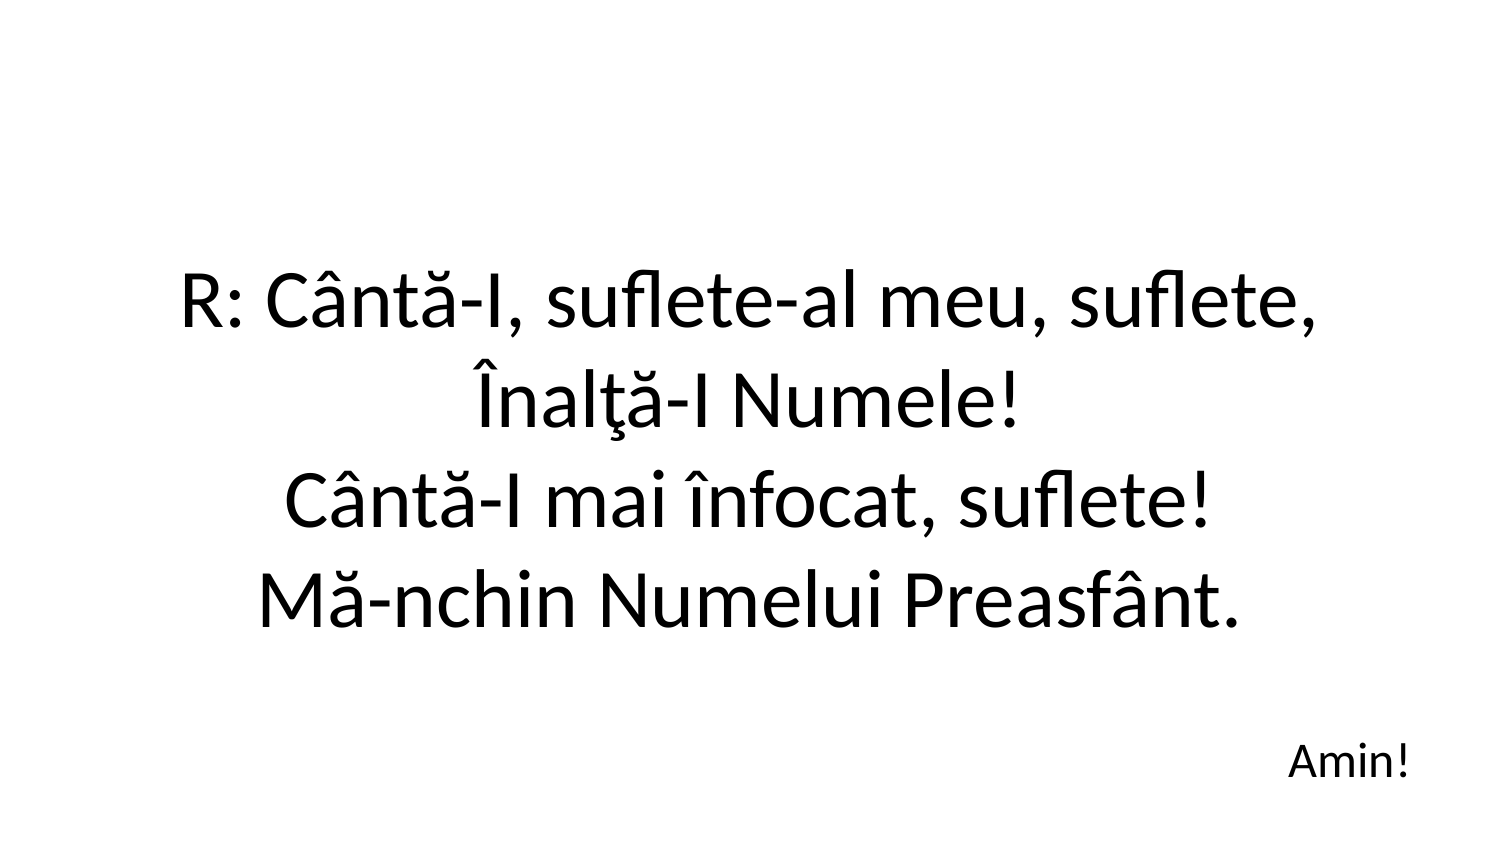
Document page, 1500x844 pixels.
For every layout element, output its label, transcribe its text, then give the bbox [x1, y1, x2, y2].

text_box R: Cântă-I, suflete-al meu, suflete, Înalţă-I Numele! Cântă-I mai înfocat, suflete! Mă-nchin Numelui Preasfânt. [164, 192, 1336, 652]
text_box Amin! [1273, 674, 1427, 795]
